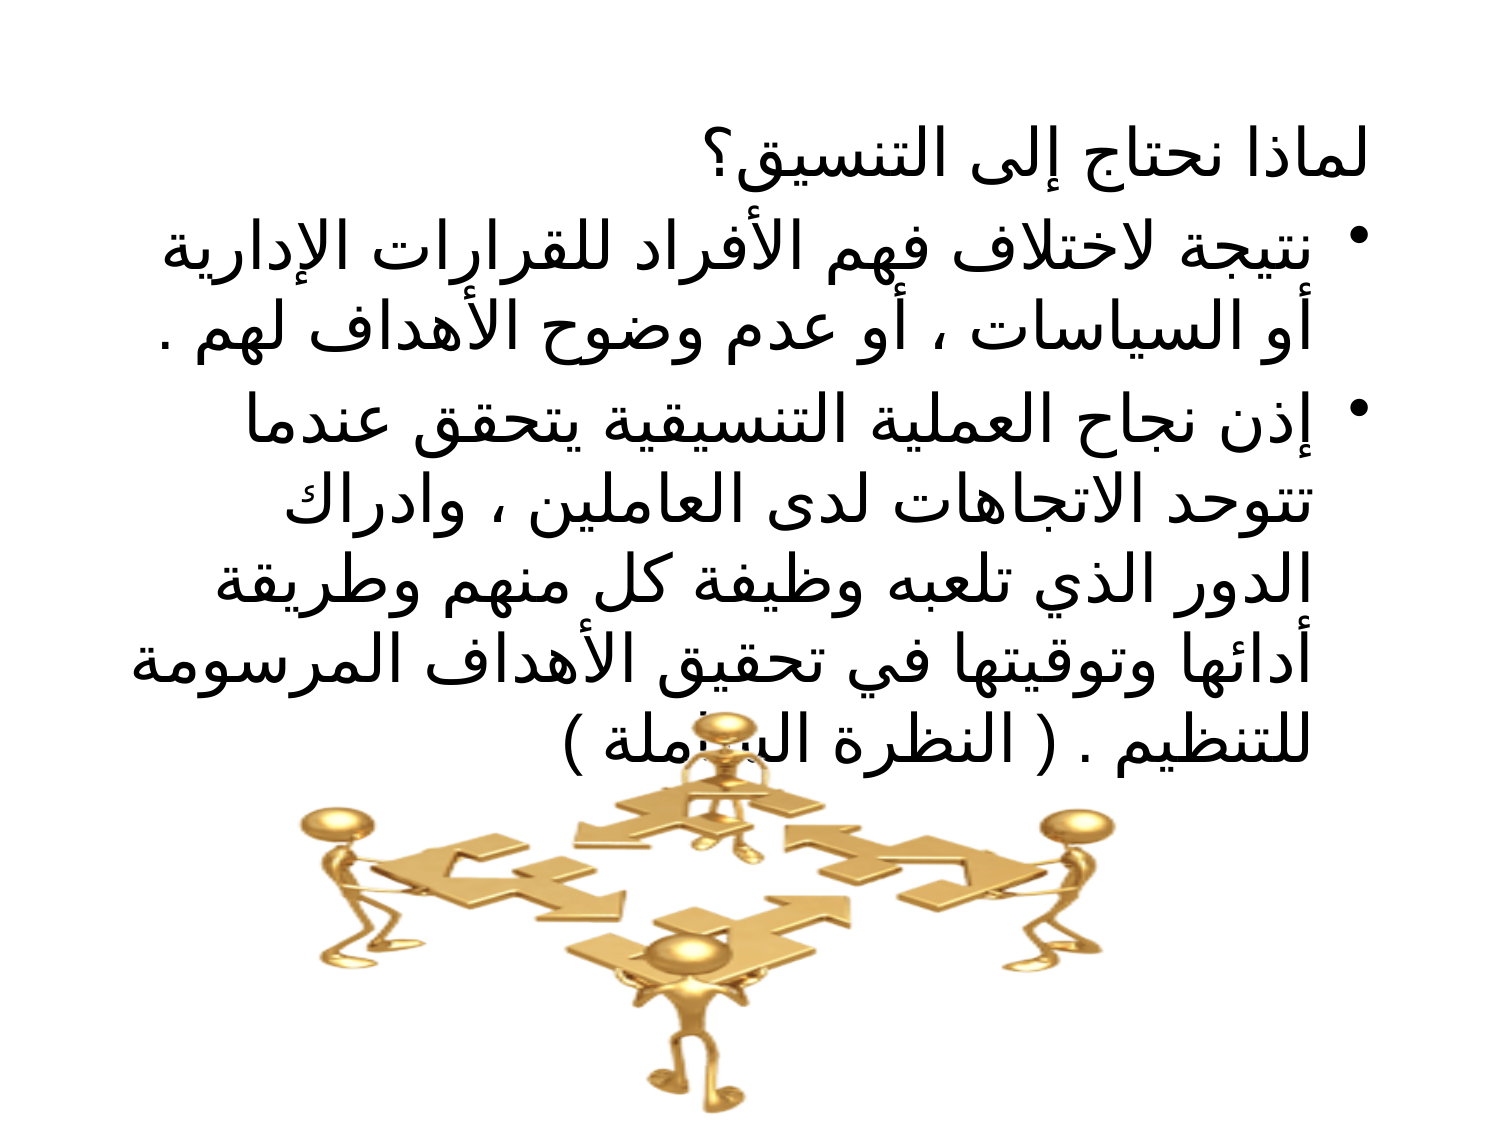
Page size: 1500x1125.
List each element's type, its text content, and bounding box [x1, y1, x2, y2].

picture [289, 703, 1152, 1125]
list لماذا نحتاج إلى التنسيق؟ نتيجة لاختلاف فهم الأفراد للقرارات الإدارية أو السياسات ، أو عدم وضوح الأهداف لهم . إذن نجاح العملية التنسيقية يتحقق عندما تتوحد الاتجاهات لدى العاملين ، وادراك الدور الذي تلعبه وظيفة كل منهم وطريقة أدائها وتوقيتها في تحقيق الأهداف المرسومة للتنظيم . ( النظرة الشاملة ) [112, 101, 1388, 1001]
